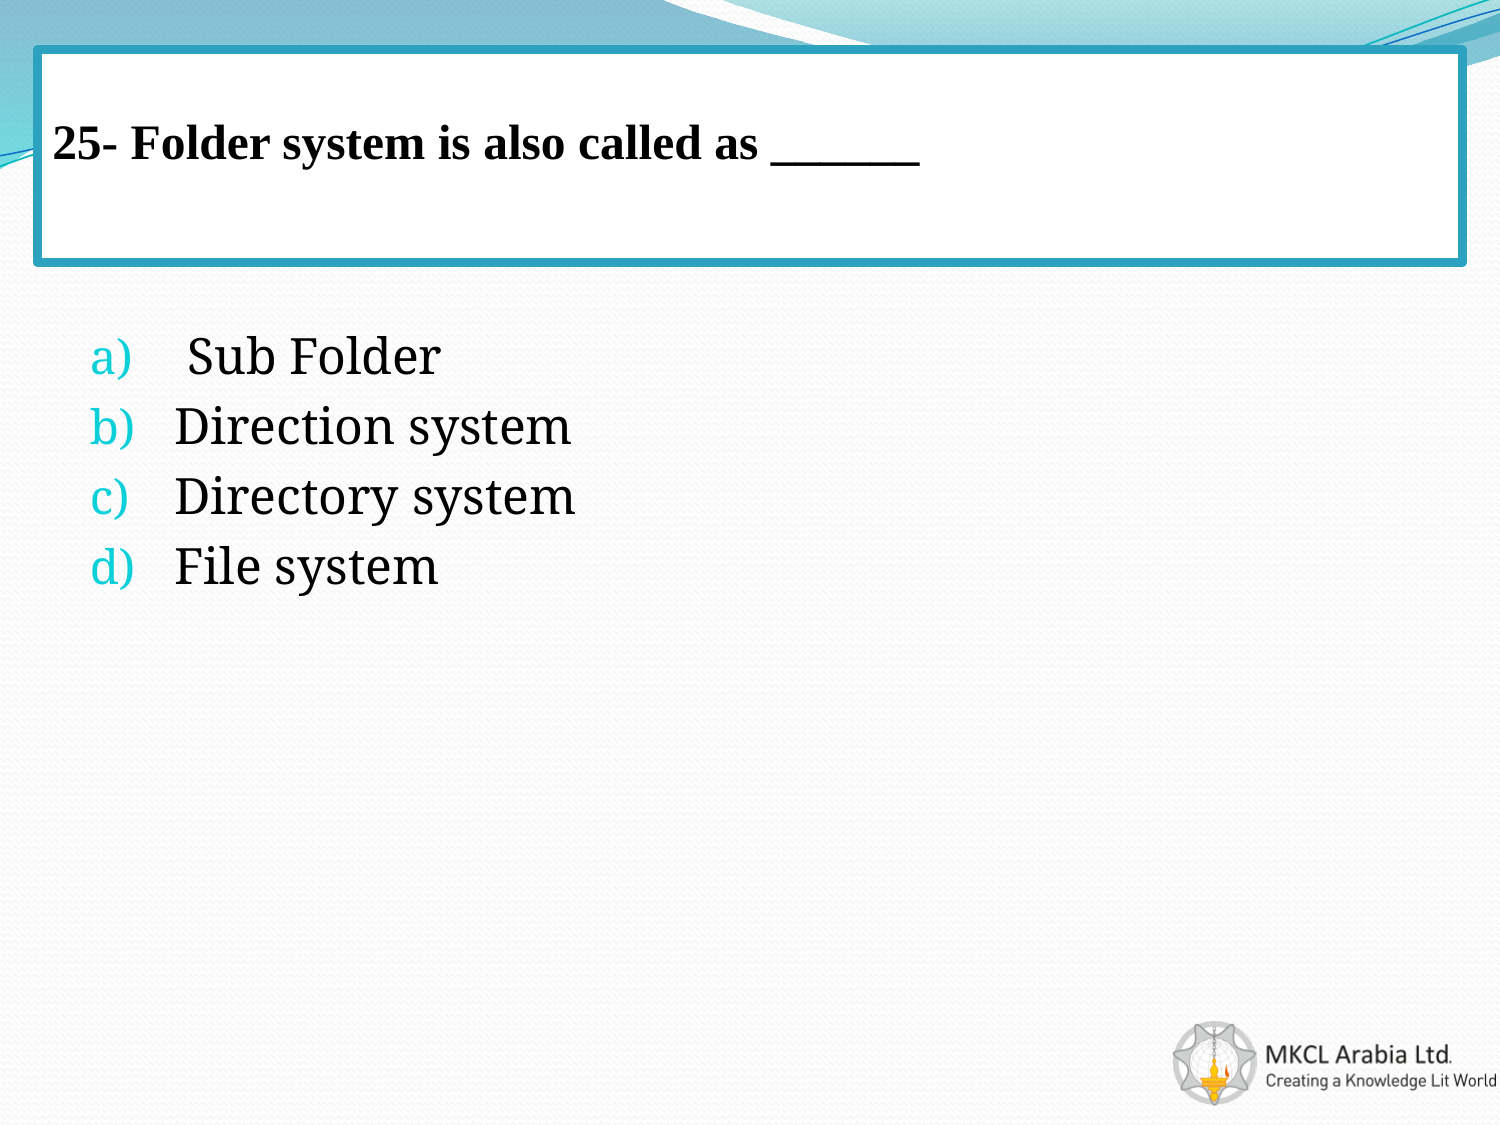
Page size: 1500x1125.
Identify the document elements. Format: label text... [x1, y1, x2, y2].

list Sub Folder Direction system Directory system File system [75, 317, 1425, 1038]
title 25- Folder system is also called as ______ [37, 50, 1388, 238]
picture [1172, 1021, 1496, 1106]
